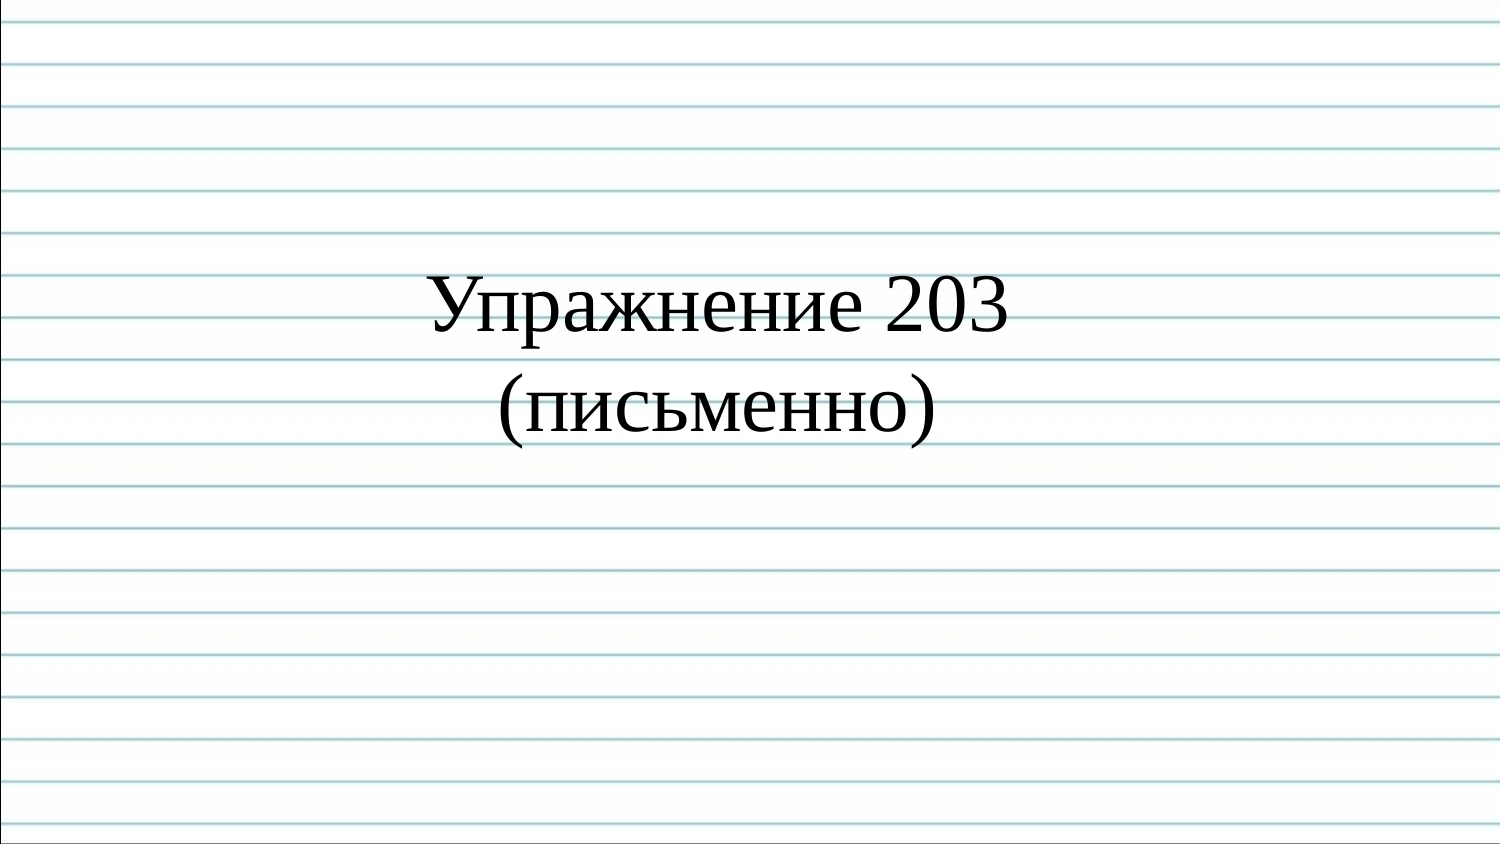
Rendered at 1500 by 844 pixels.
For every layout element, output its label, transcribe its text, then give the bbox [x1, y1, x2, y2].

text_box Упражнение 203 (письменно) [53, 211, 1403, 768]
picture [0, 0, 1500, 844]
